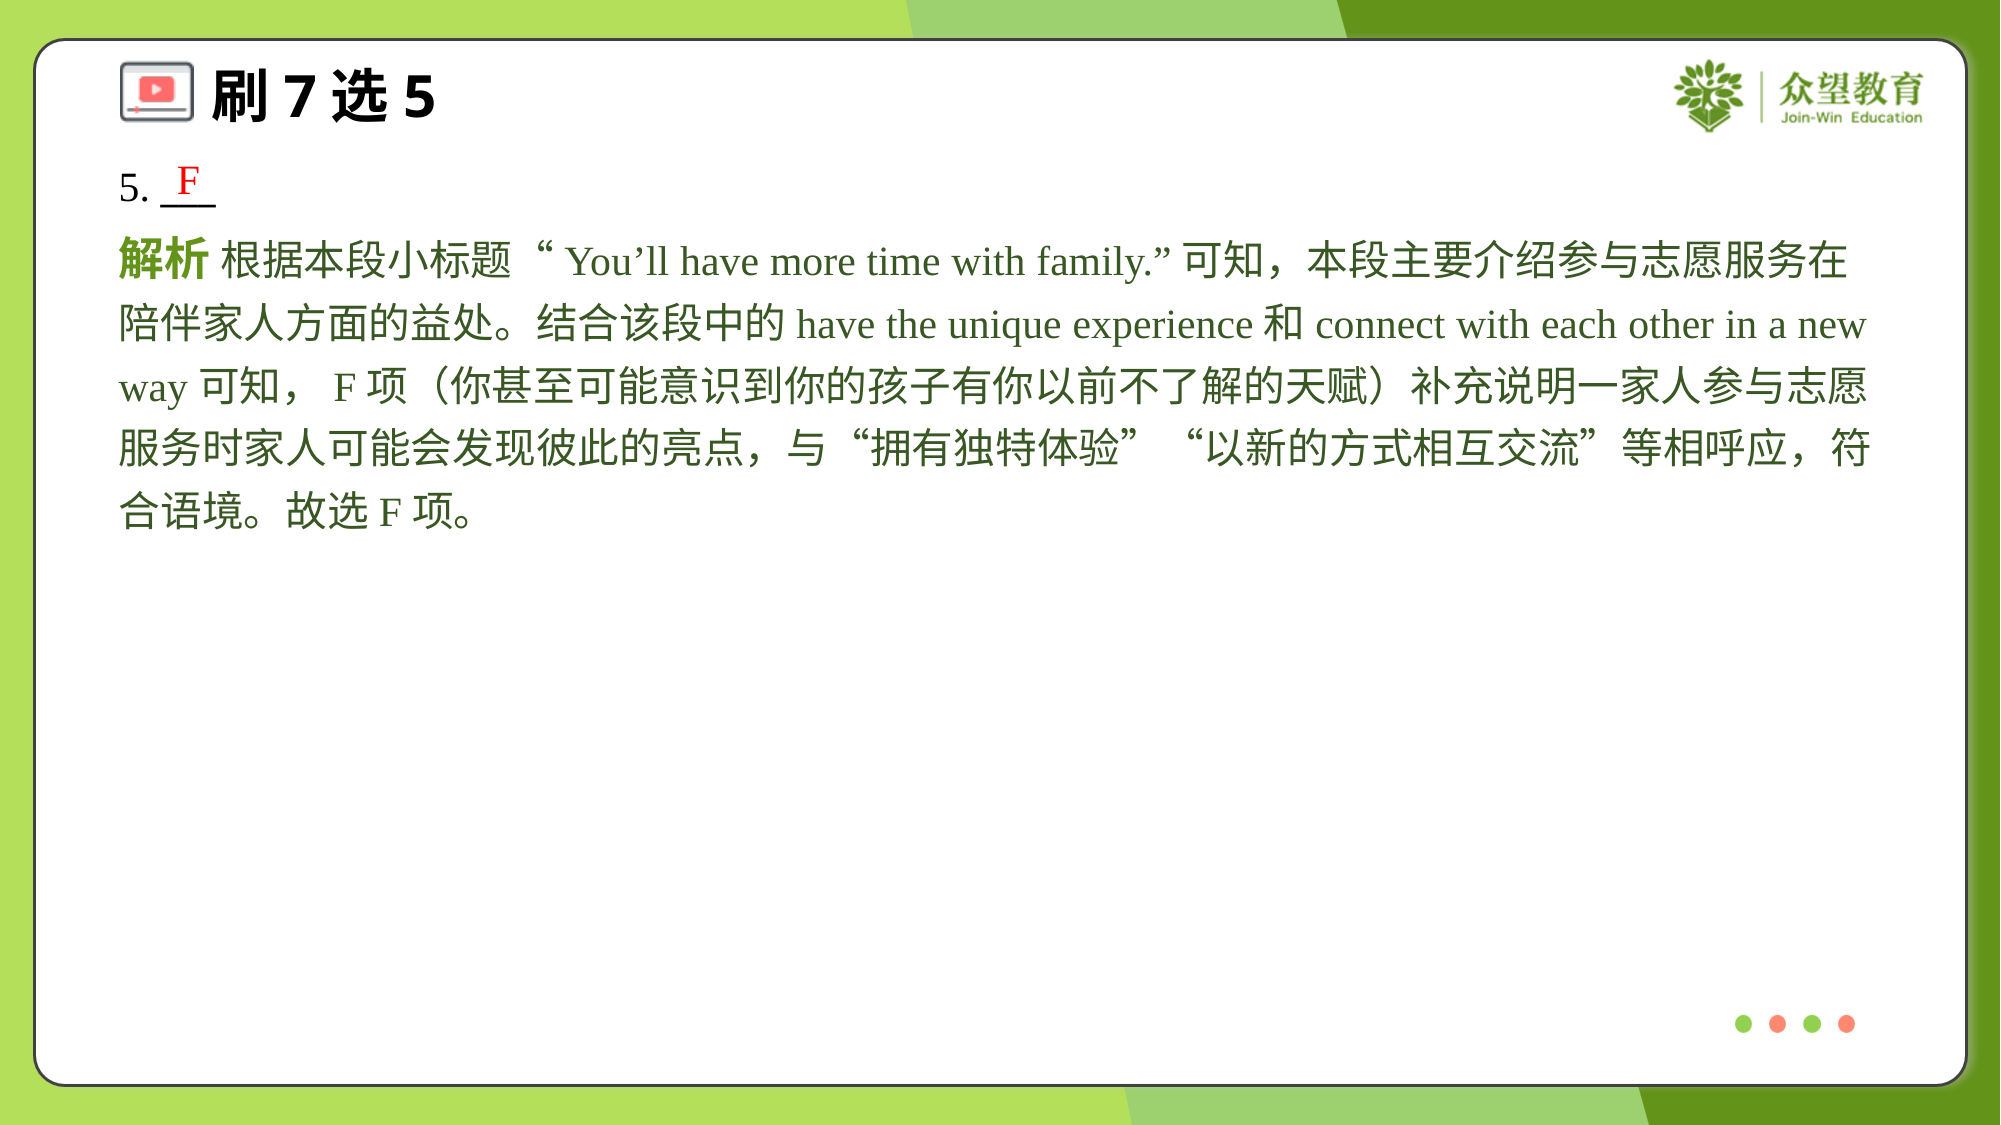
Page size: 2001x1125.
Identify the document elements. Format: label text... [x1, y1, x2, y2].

picture [0, 0, 2000, 1125]
text_box 5. ___ [118, 146, 1883, 204]
text_box F [172, 140, 205, 199]
text_box 解析 根据本段小标题“You’ll have more time with family.”可知，本段主要介绍参与志愿服务在陪伴家人方面的益处。结合该段中的have the unique experience和connect with each other in a new way可知，F项（你甚至可能意识到你的孩子有你以前不了解的天赋）补充说明一家人参与志愿服务时家人可能会发现彼此的亮点，与“拥有独特体验”“以新的方式相互交流”等相呼应，符合语境。故选F项。 [118, 215, 1883, 530]
